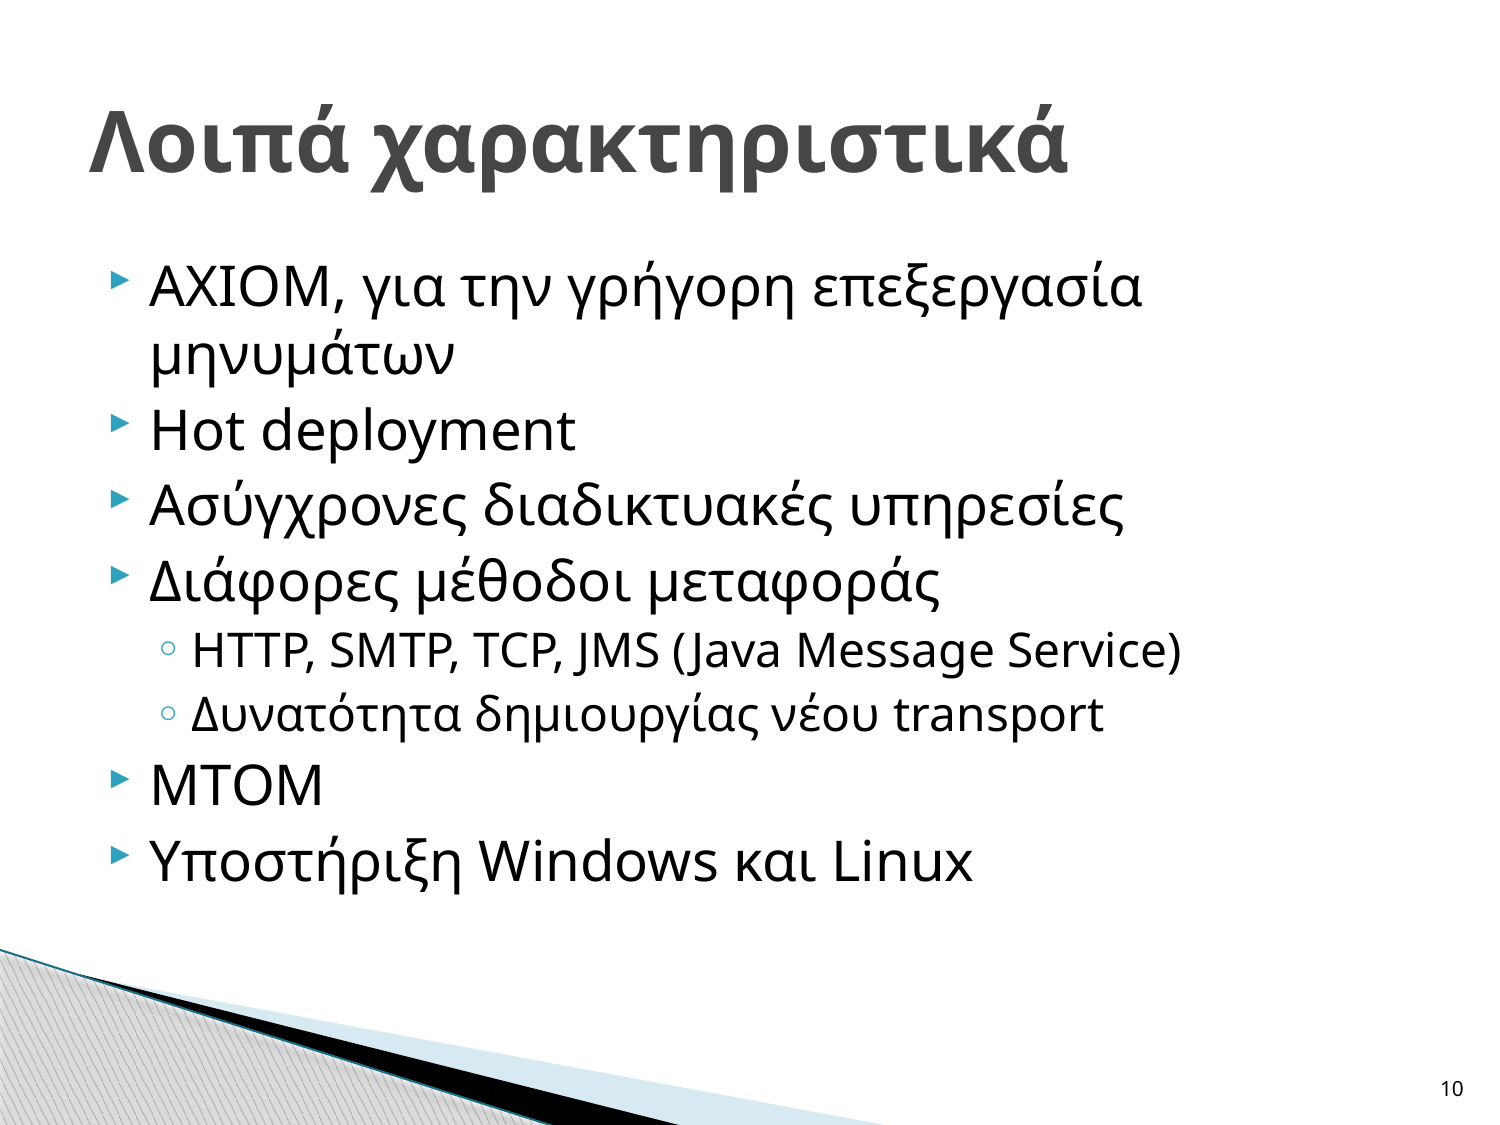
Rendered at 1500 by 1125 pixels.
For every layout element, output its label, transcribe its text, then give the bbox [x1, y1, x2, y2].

title Λοιπά χαρακτηριστικά [75, 45, 1425, 233]
list AXIOM, για την γρήγορη επεξεργασία μηνυμάτων Hot deployment Ασύγχρονες διαδικτυακές υπηρεσίες Διάφορες μέθοδοι μεταφοράς HTTP, SMTP, TCP, JMS (Java Message Service) Δυνατότητα δημιουργίας νέου transport MTOM Υποστήριξη Windows και Linux [75, 243, 1425, 986]
slide_number 10 [1418, 1051, 1479, 1112]
